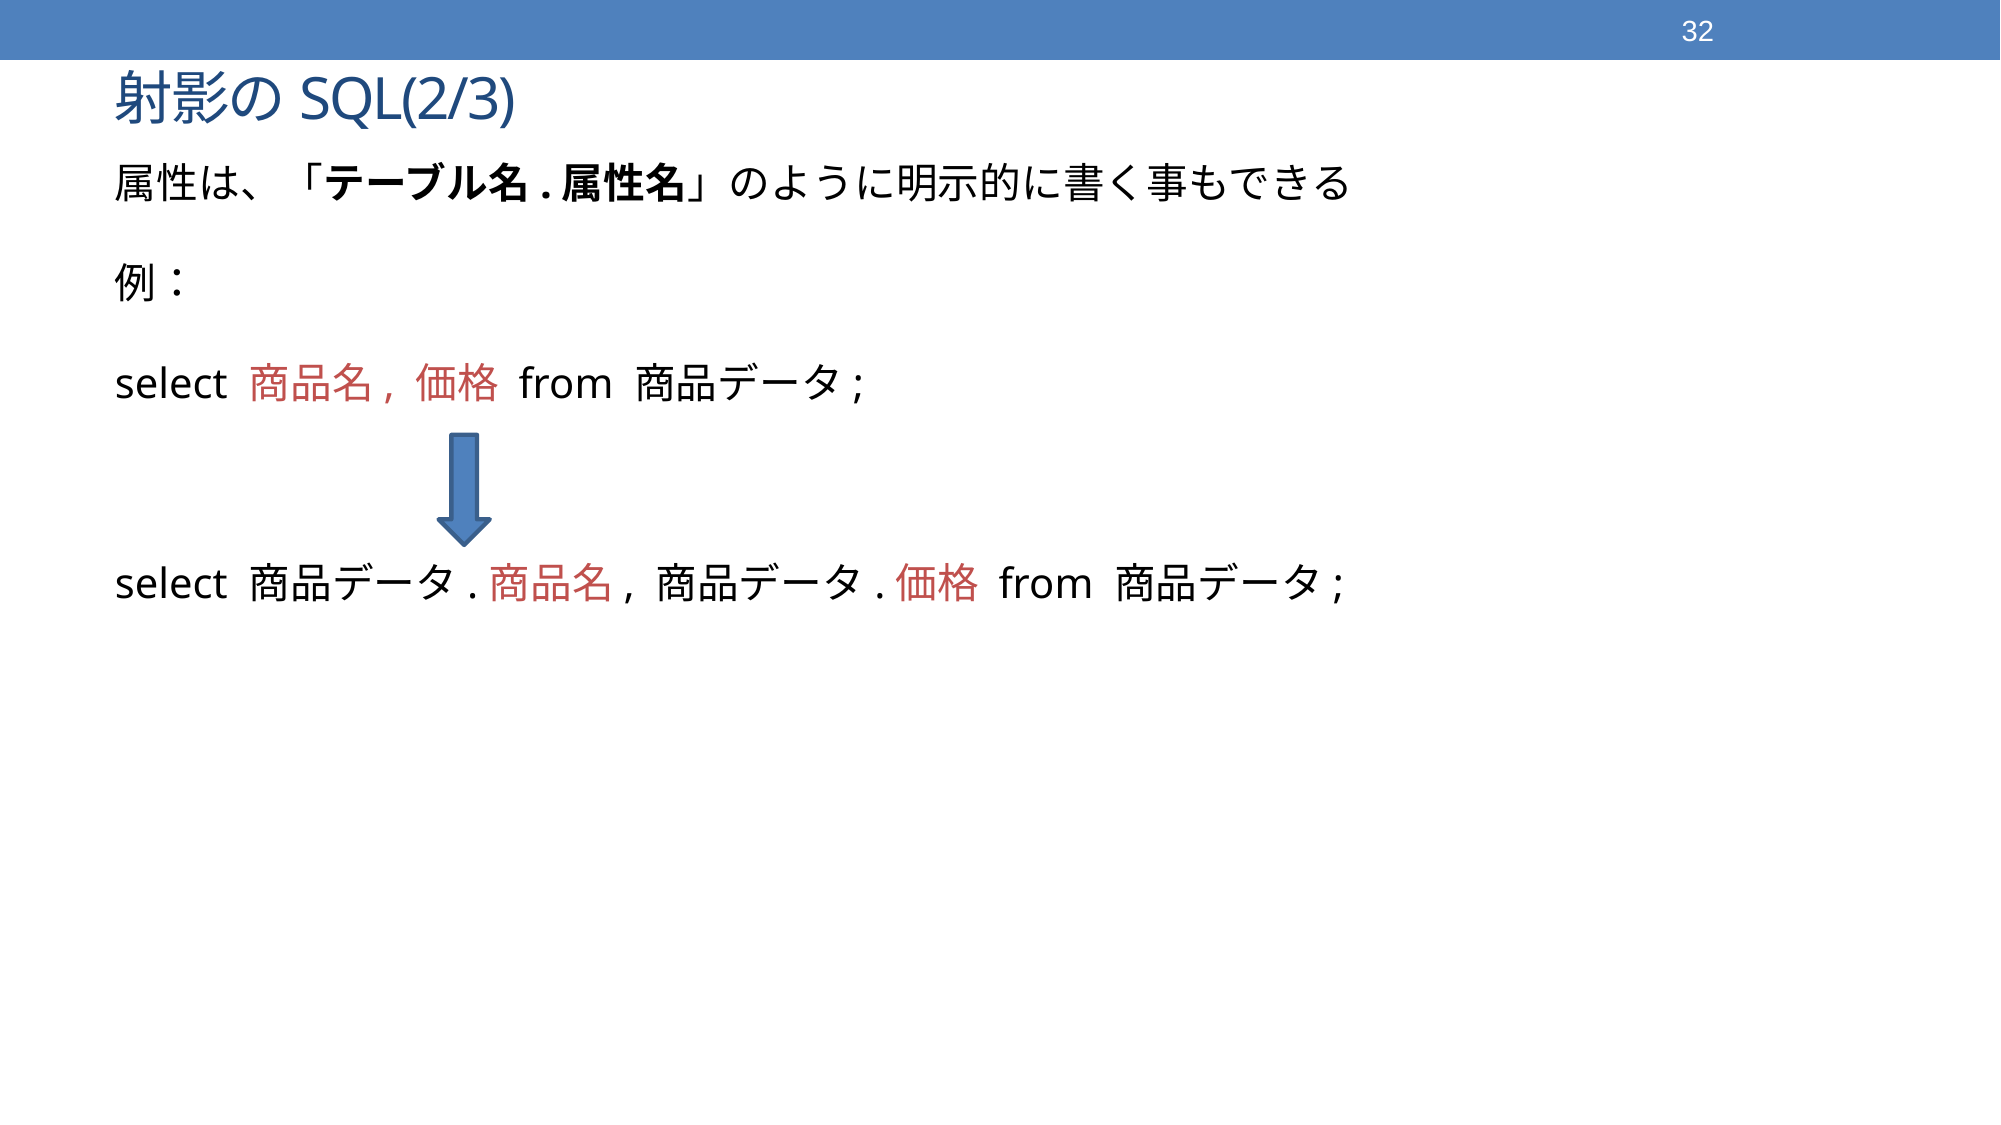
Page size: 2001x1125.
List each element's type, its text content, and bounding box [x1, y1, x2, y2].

text_box [436, 432, 492, 548]
slide_number 32 [1666, 3, 1900, 57]
title 射影のSQL(2/3) [99, 59, 1900, 133]
list 属性は、「テーブル名.属性名」のように明示的に書く事もできる 例： select 商品名, 価格 from 商品データ; select 商品データ.商品名, 商品データ.価格 from 商品データ; [99, 149, 1900, 1063]
